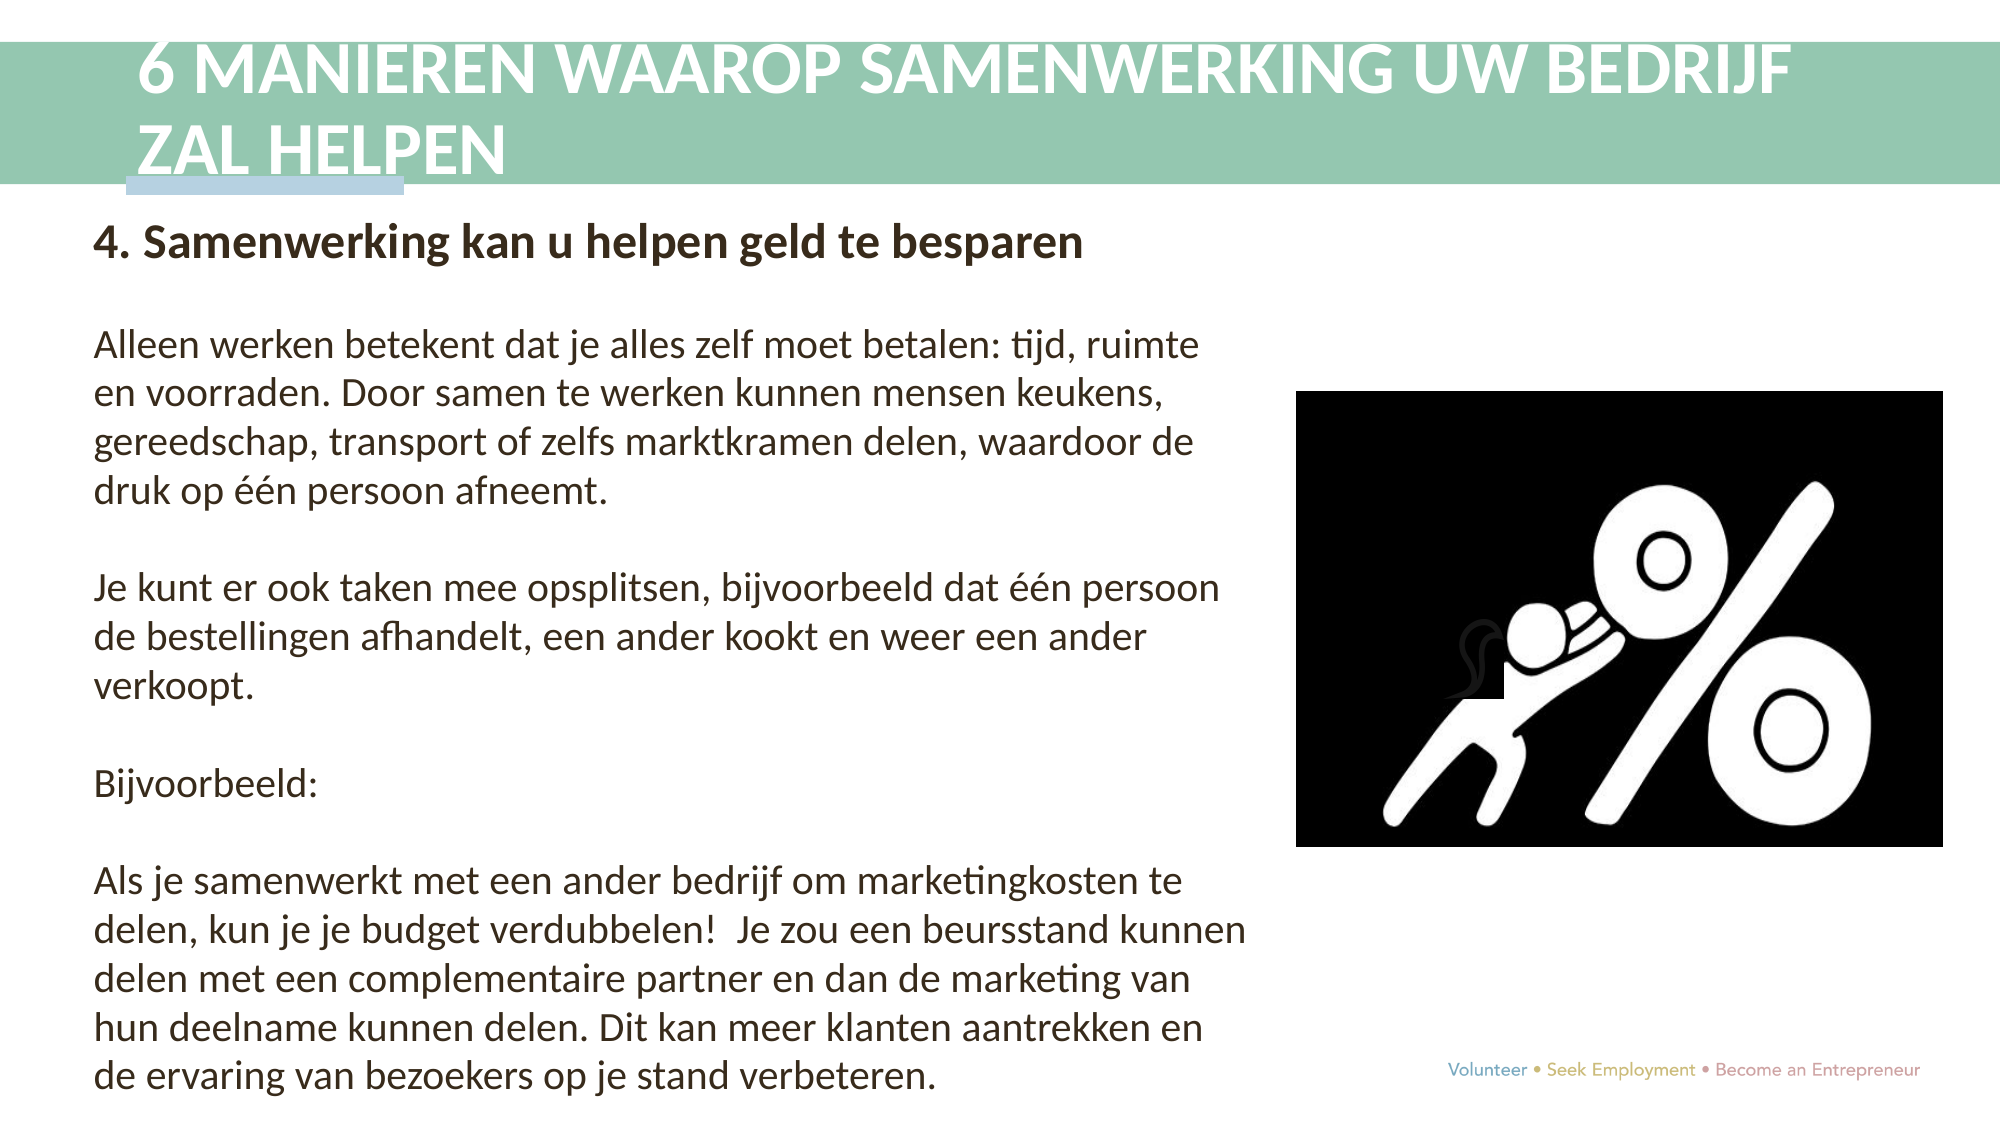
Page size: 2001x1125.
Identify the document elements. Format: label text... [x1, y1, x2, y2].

list 4. Samenwerking kan u helpen geld te besparen Alleen werken betekent dat je alles zelf moet betalen: tijd, ruimte en voorraden. Door samen te werken kunnen mensen keukens, gereedschap, transport of zelfs marktkramen delen, waardoor de druk op één persoon afneemt. Je kunt er ook taken mee opsplitsen, bijvoorbeeld dat één persoon de bestellingen afhandelt, een ander kookt en weer een ander verkoopt. Bijvoorbeeld: Als je samenwerkt met een ander bedrijf om marketingkosten te delen, kun je je budget verdubbelen! Je zou een beursstand kunnen delen met een complementaire partner en dan de marketing van hun deelname kunnen delen. Dit kan meer klanten aantrekken en de ervaring van bezoekers op je stand verbeteren. [78, 212, 1266, 980]
picture [1418, 1046, 1971, 1103]
list 6 MANIEREN WAAROP SAMENWERKING UW BEDRIJF ZAL HELPEN [123, 51, 1913, 170]
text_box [1296, 391, 1943, 847]
